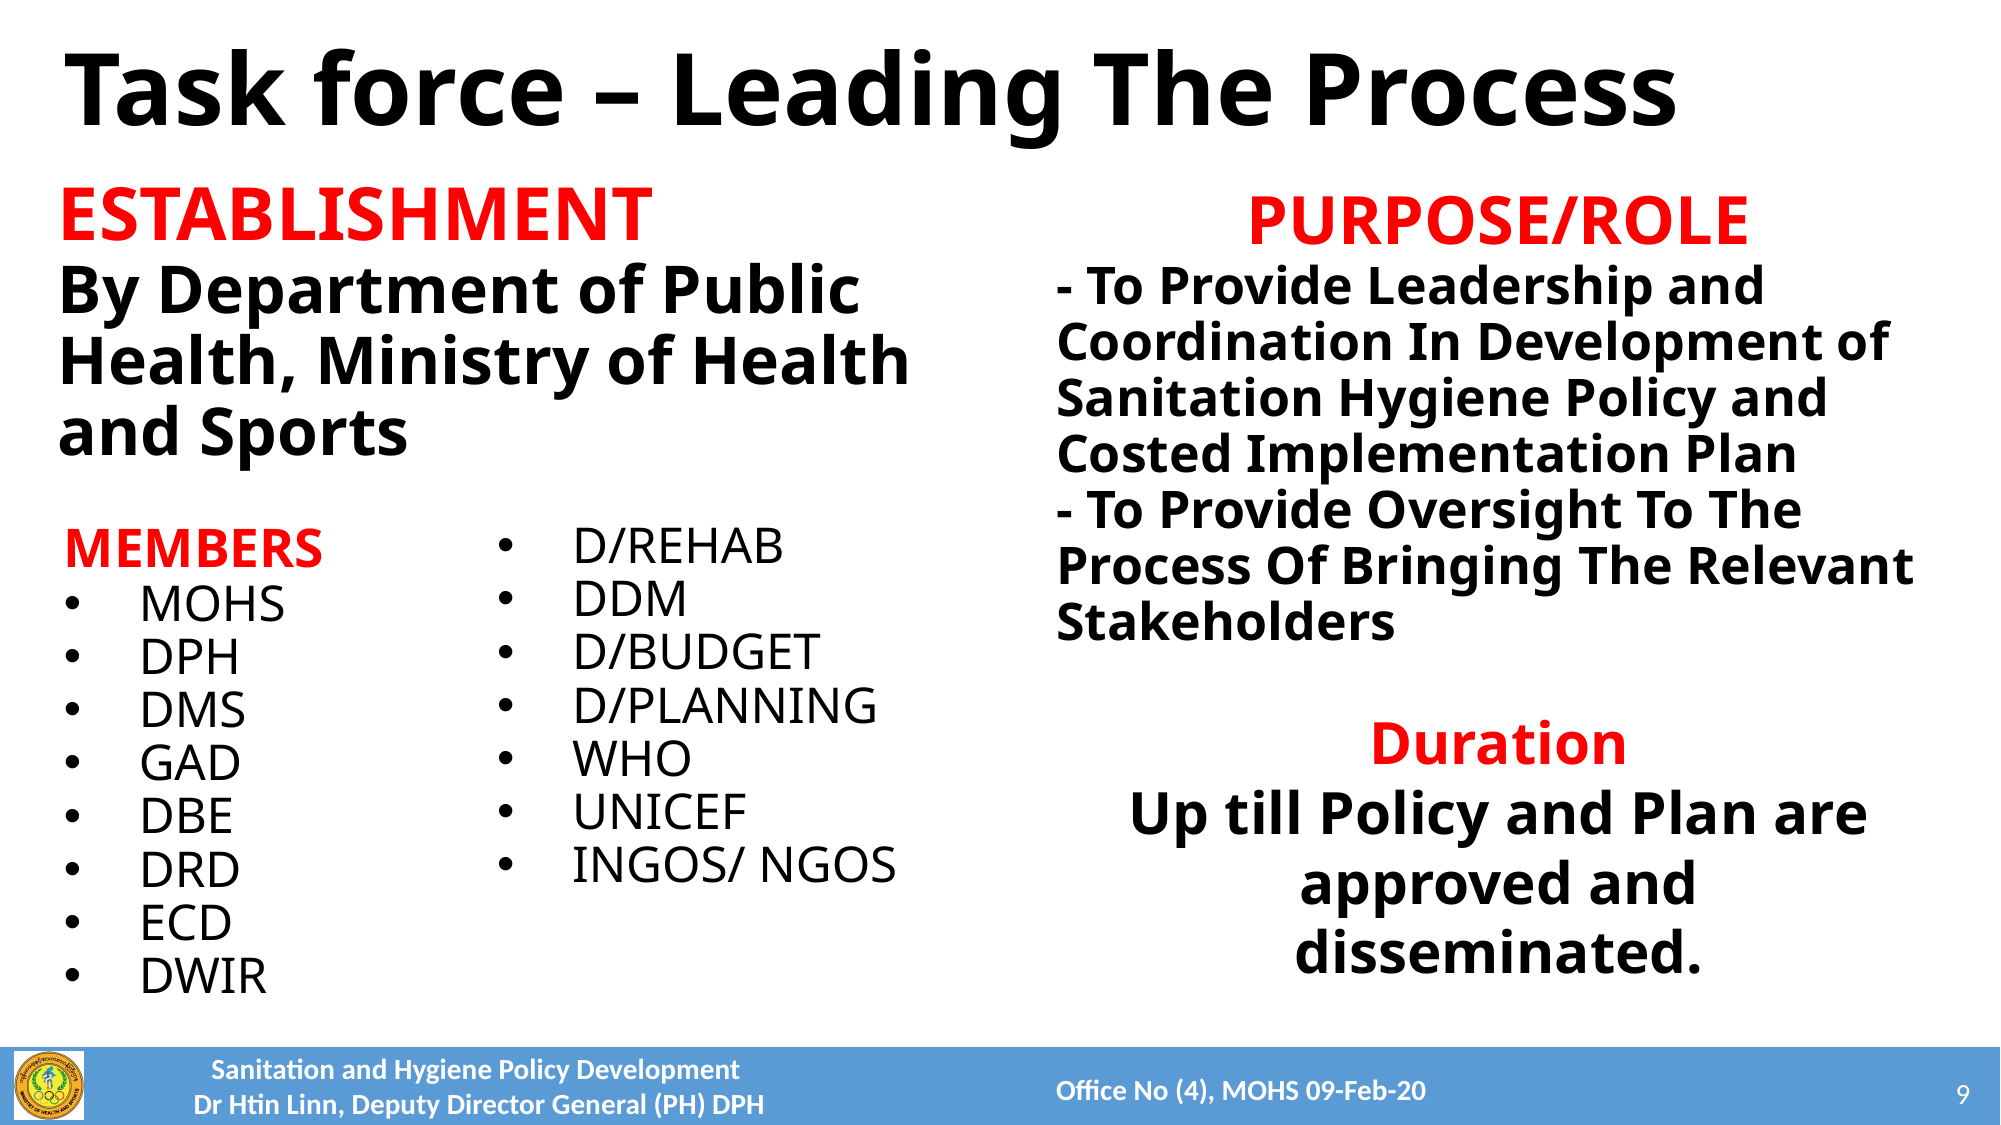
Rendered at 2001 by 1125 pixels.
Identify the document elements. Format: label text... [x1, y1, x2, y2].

text_box [0, 1046, 2000, 1125]
picture [14, 1051, 84, 1120]
slide_number 9 [1647, 1070, 1986, 1116]
slide_number Office No (4), MOHS 09-Feb-20 [1041, 1063, 1483, 1116]
footer Sanitation and Hygiene Policy Development Dr Htin Linn, Deputy Director General (PH) DPH [97, 1051, 862, 1120]
text_box members MoHS DPH DMS GAD DBE DRD ECD DWIR D/Rehab DDM D/Budget D/planning WHO Unicef INGOs/ NGOs [48, 499, 946, 1026]
text_box Purpose/Role - To Provide Leadership and Coordination In Development of Sanitation Hygiene Policy and Costed Implementation Plan - To Provide Oversight To The Process Of Bringing The Relevant Stakeholders [1040, 168, 1957, 671]
title Task force – Leading The Process [48, 30, 1750, 157]
text_box Duration Up till Policy and Plan are approved and disseminated. [1092, 725, 1906, 967]
text_box Establishment By Department of Public Health, Ministry of Health and Sports [42, 168, 1000, 479]
